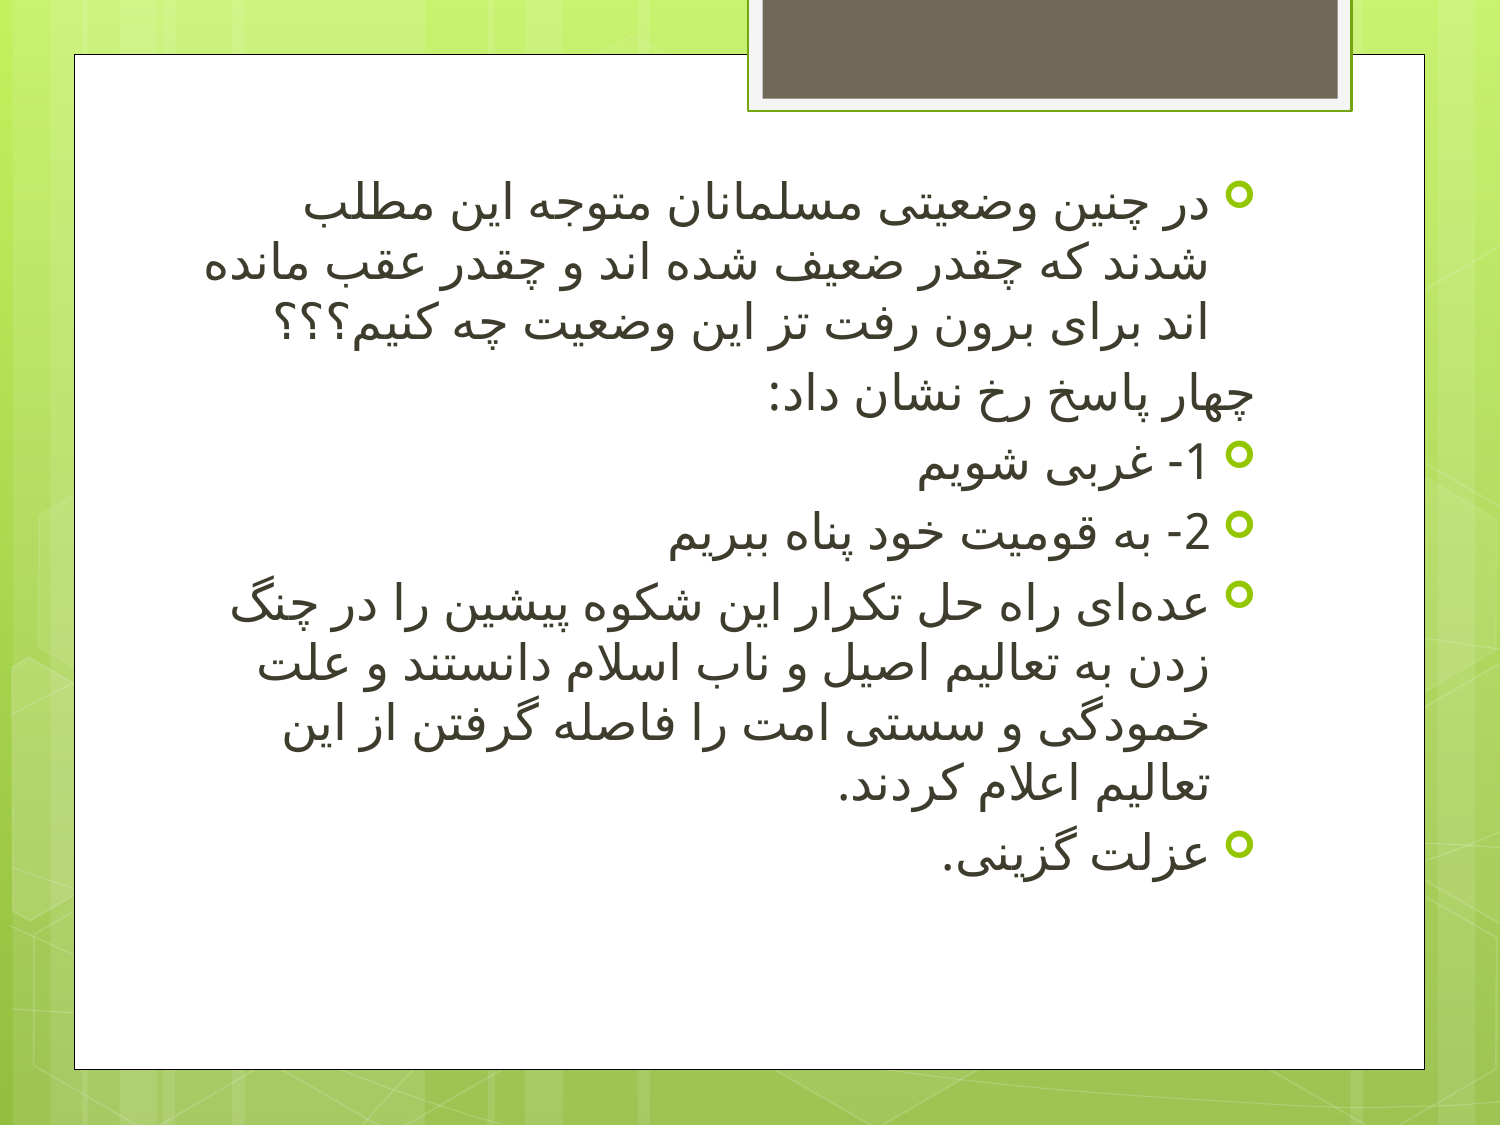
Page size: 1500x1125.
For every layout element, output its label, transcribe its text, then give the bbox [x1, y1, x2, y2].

list در چنین وضعیتی مسلمانان متوجه این مطلب شدند که چقدر ضعیف شده اند و چقدر عقب مانده اند برای برون رفت تز این وضعیت چه کنیم؟؟؟ چهار پاسخ رخ نشان داد: 1- غربی شویم 2- به قومیت خود پناه ببریم عده‌ای راه حل تکرار این شکوه پیشین را در چنگ زدن به تعالیم اصیل و ناب اسلام دانستند و علت خمودگی و سستی امت را فاصله گرفتن از این تعالیم اعلام کردند. عزلت گزینی. [171, 162, 1283, 957]
